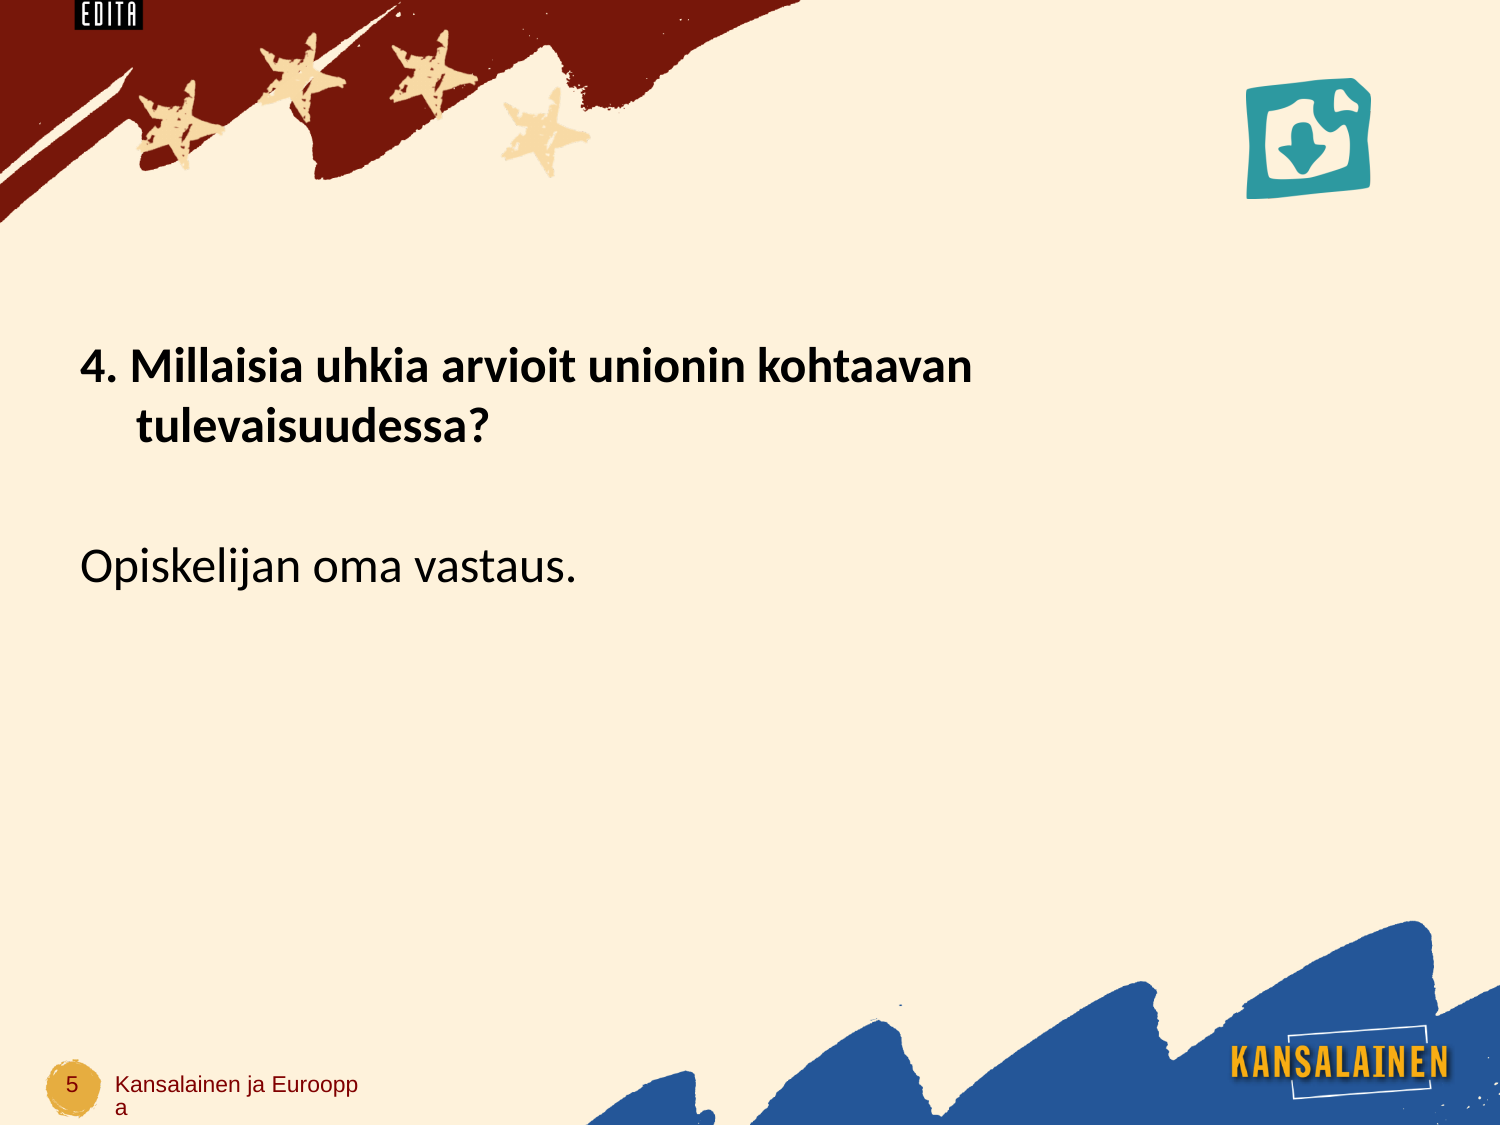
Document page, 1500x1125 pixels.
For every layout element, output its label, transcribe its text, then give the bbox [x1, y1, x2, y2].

list 4. Millaisia uhkia arvioit unionin kohtaavan tulevaisuudessa? Opiskelijan oma vastaus. [64, 255, 1351, 1088]
picture [0, 0, 1500, 1125]
footer Kansalainen ja Eurooppa [99, 1062, 376, 1125]
slide_number 5 [37, 1062, 99, 1125]
